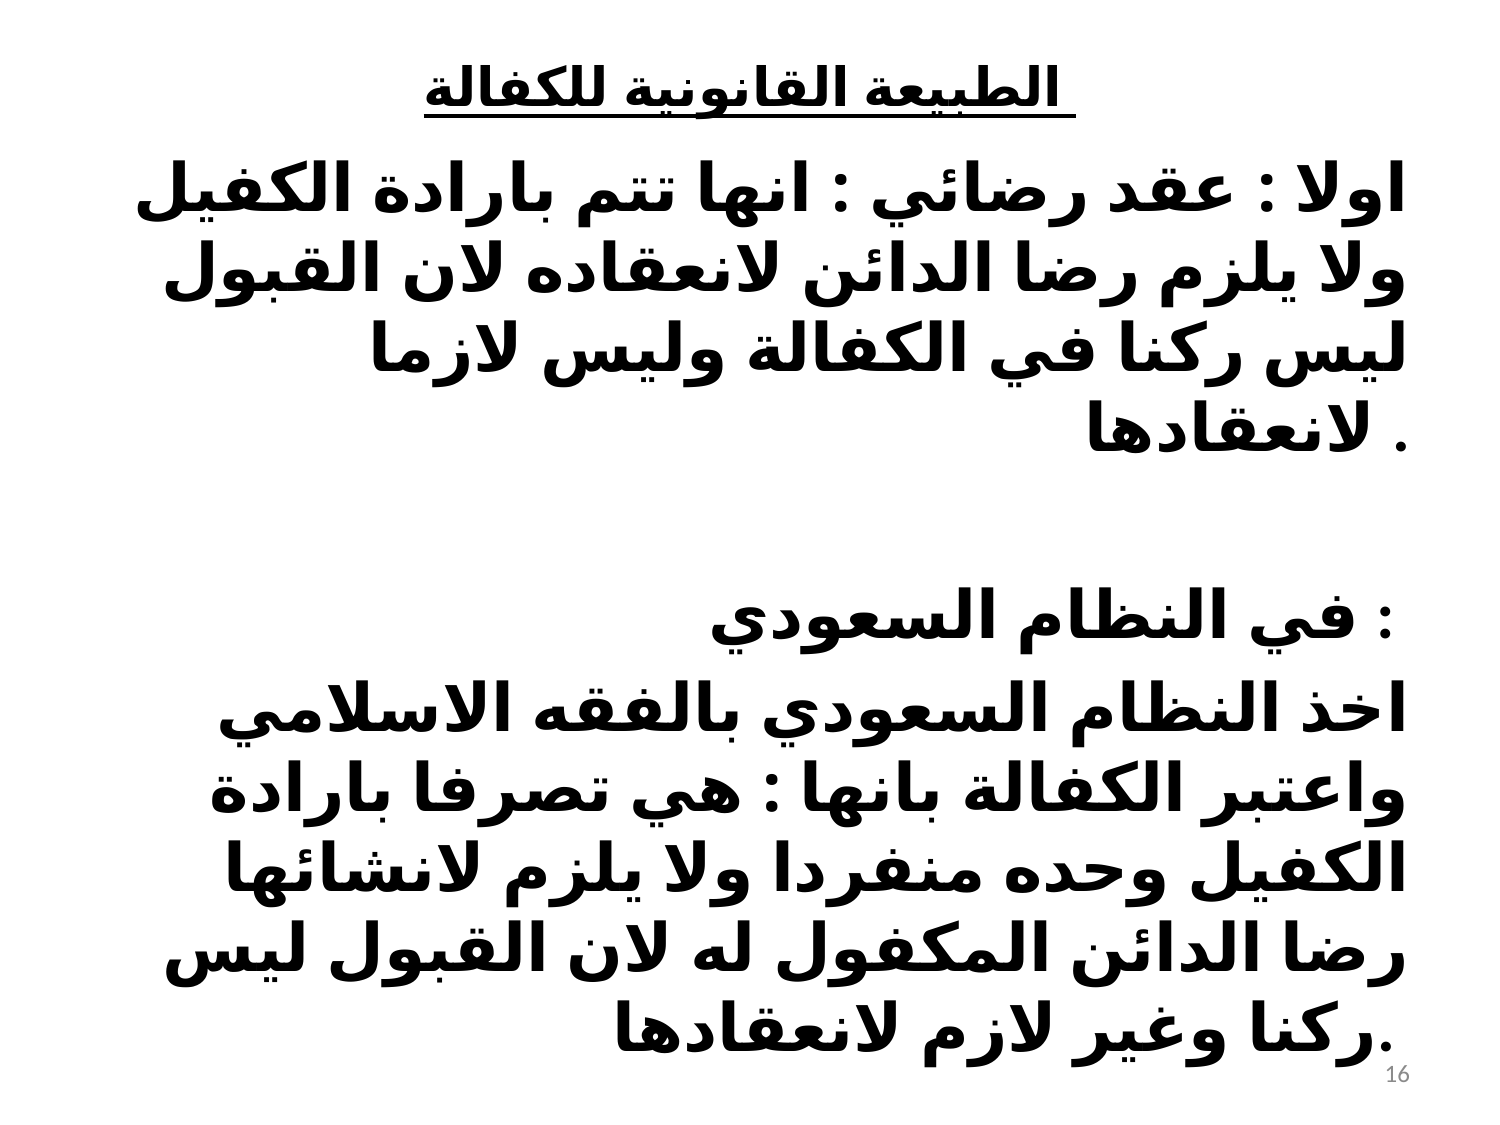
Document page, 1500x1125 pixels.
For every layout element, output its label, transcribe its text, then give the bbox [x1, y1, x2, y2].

slide_number 16 [1074, 1042, 1425, 1103]
title الطبيعة القانونية للكفالة [75, 45, 1425, 125]
list اولا : عقد رضائي : انها تتم بارادة الكفيل ولا يلزم رضا الدائن لانعقاده لان القبول ليس ركنا في الكفالة وليس لازما لانعقادها . في النظام السعودي : اخذ النظام السعودي بالفقه الاسلامي واعتبر الكفالة بانها : هي تصرفا بارادة الكفيل وحده منفردا ولا يلزم لانشائها رضا الدائن المكفول له لان القبول ليس ركنا وغير لازم لانعقادها. [75, 137, 1425, 1005]
